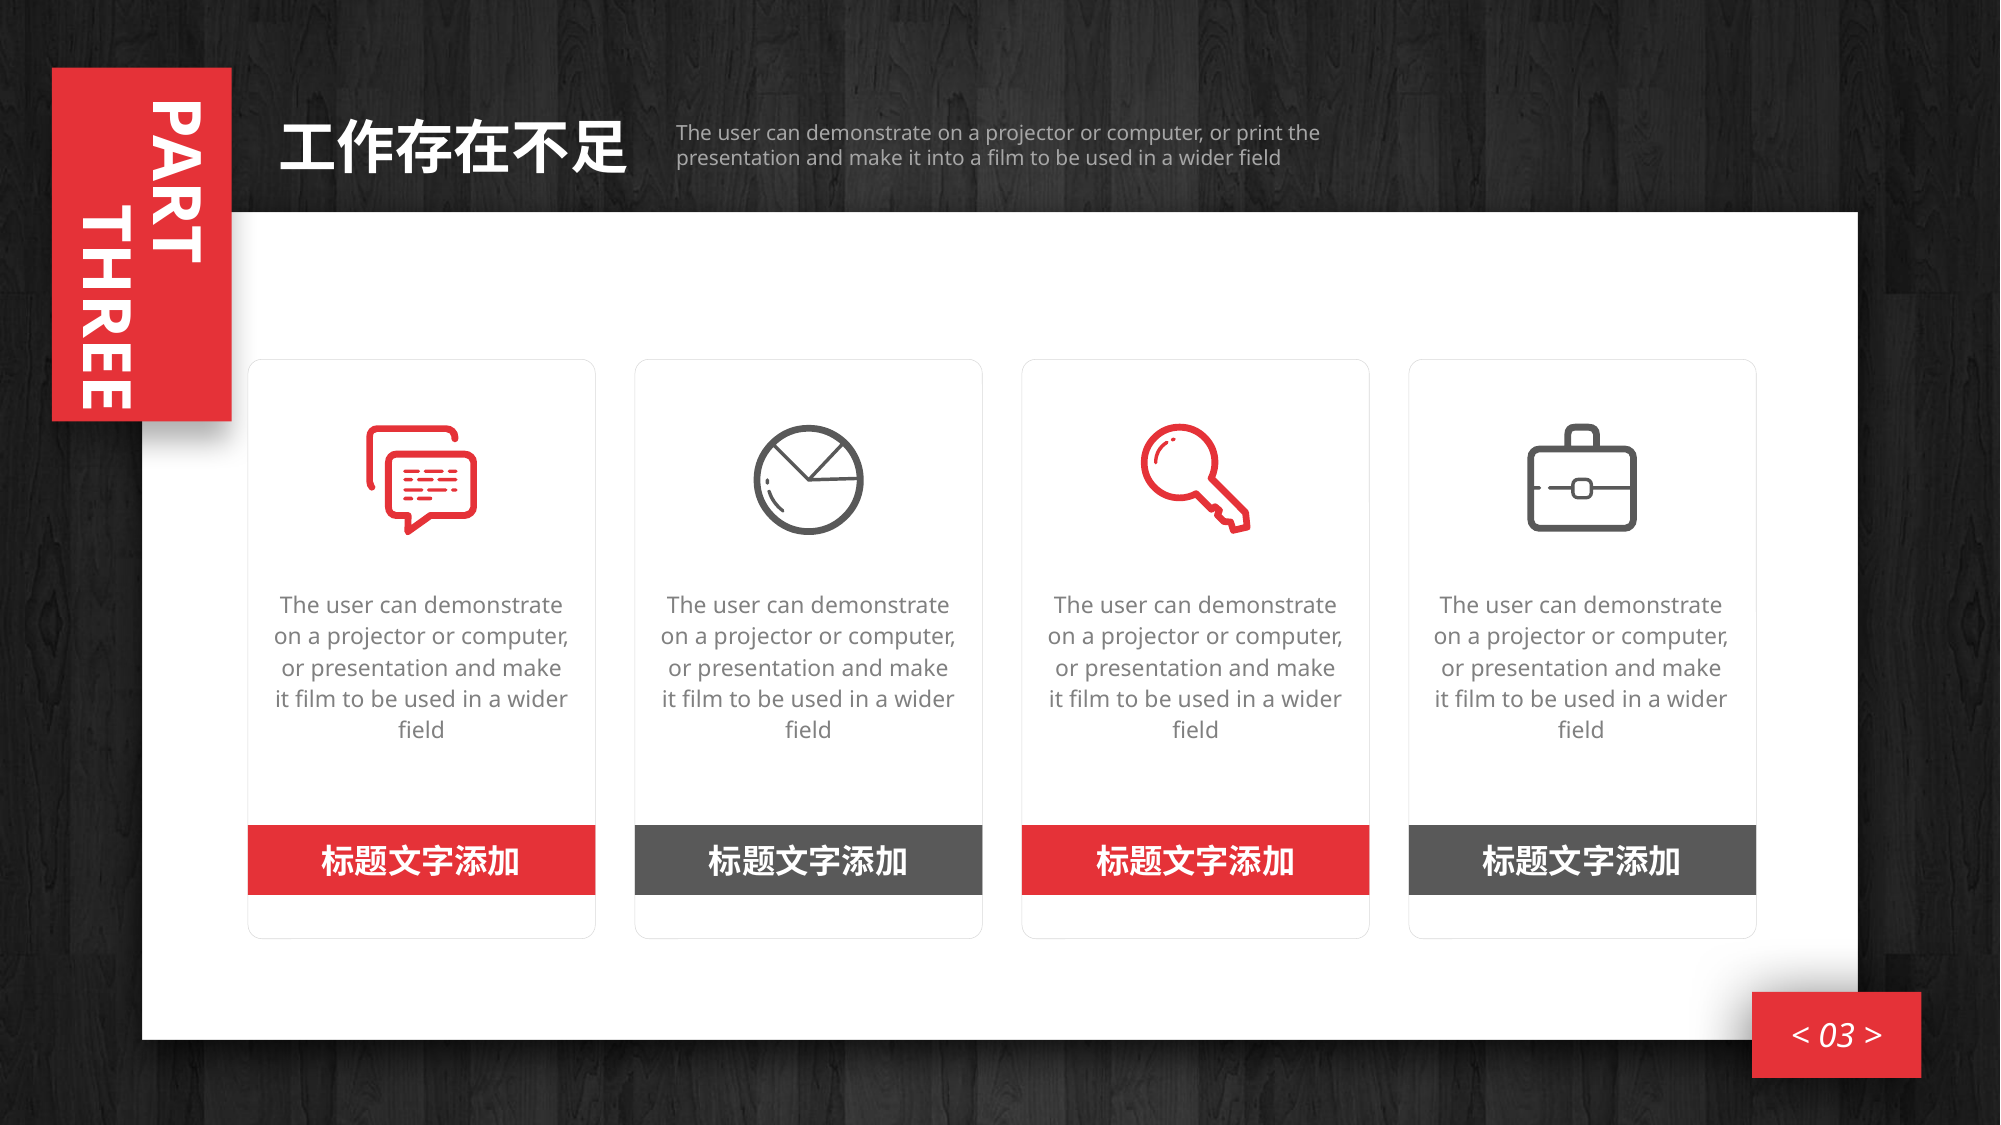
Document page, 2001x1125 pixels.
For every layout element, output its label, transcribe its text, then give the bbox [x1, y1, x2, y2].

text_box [634, 359, 983, 939]
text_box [1021, 359, 1370, 939]
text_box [247, 359, 596, 939]
text_box The user can demonstrate on a projector or computer, or print the presentation and make it into a film to be used in a wider field [661, 112, 1439, 178]
picture [0, 0, 2000, 1125]
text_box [1408, 359, 1757, 939]
text_box 工作存在不足 [264, 102, 953, 188]
